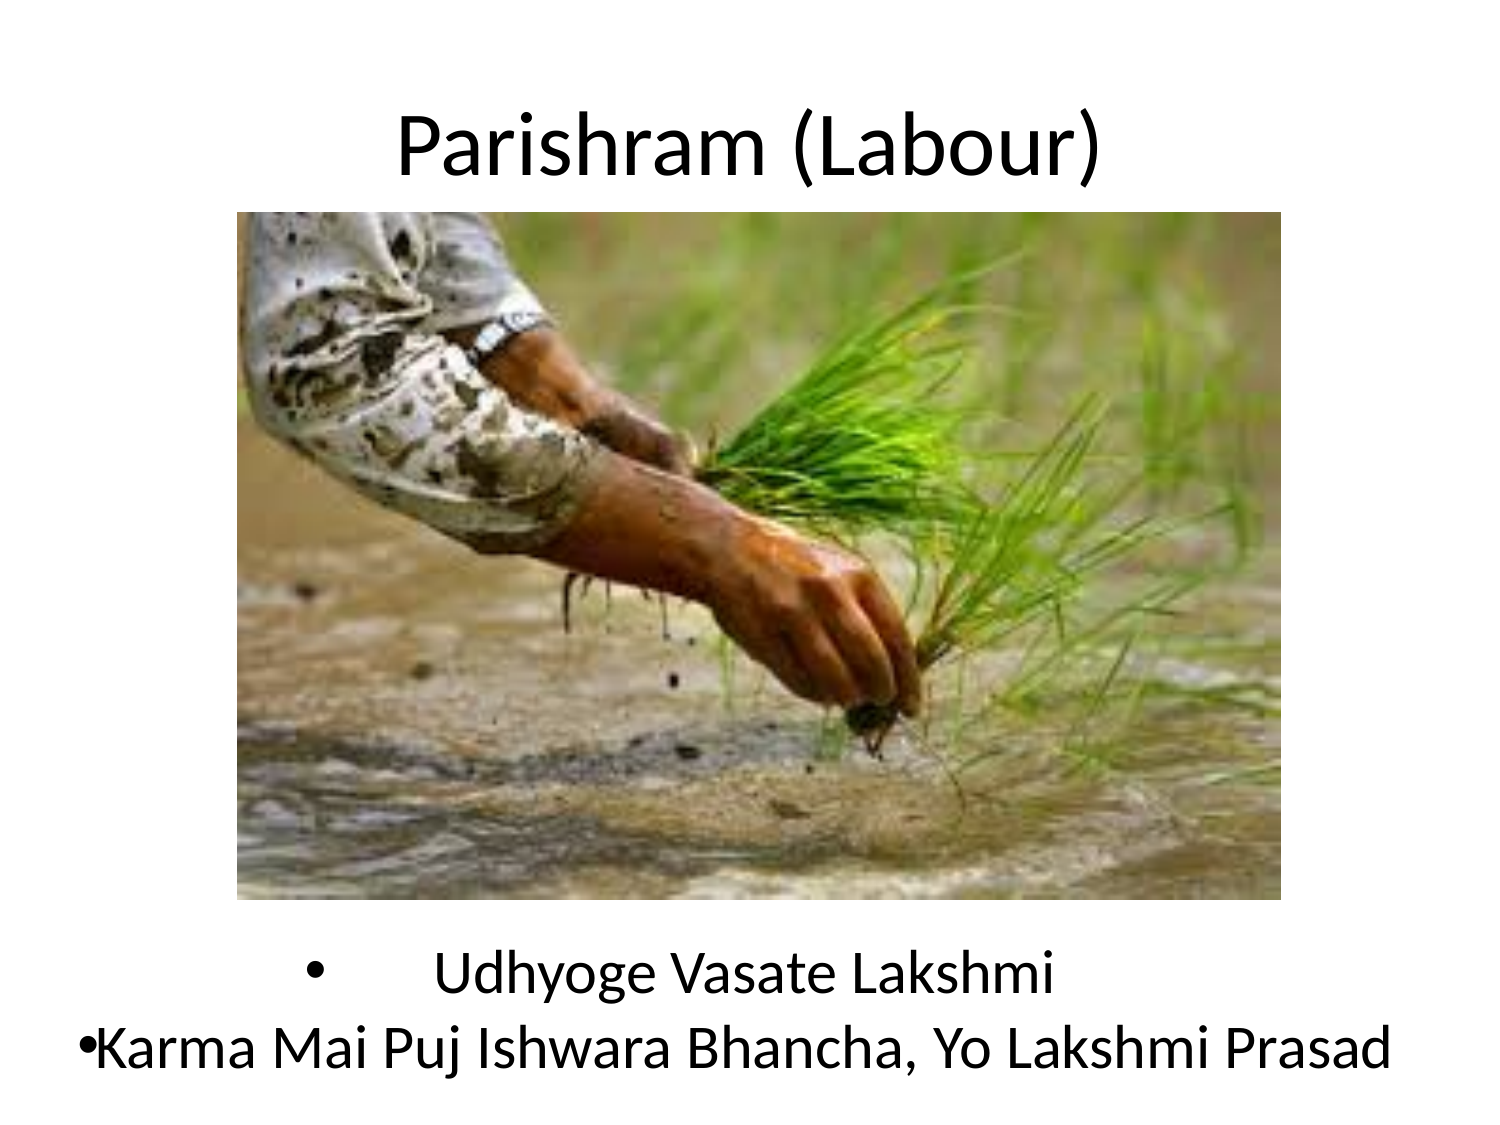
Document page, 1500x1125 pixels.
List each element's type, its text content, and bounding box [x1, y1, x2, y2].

title Parishram (Labour) [75, 45, 1425, 233]
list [237, 212, 1281, 901]
text_box Udhyoge Vasate Lakshmi Karma Mai Puj Ishwara Bhancha, Yo Lakshmi Prasad [62, 912, 1413, 1100]
